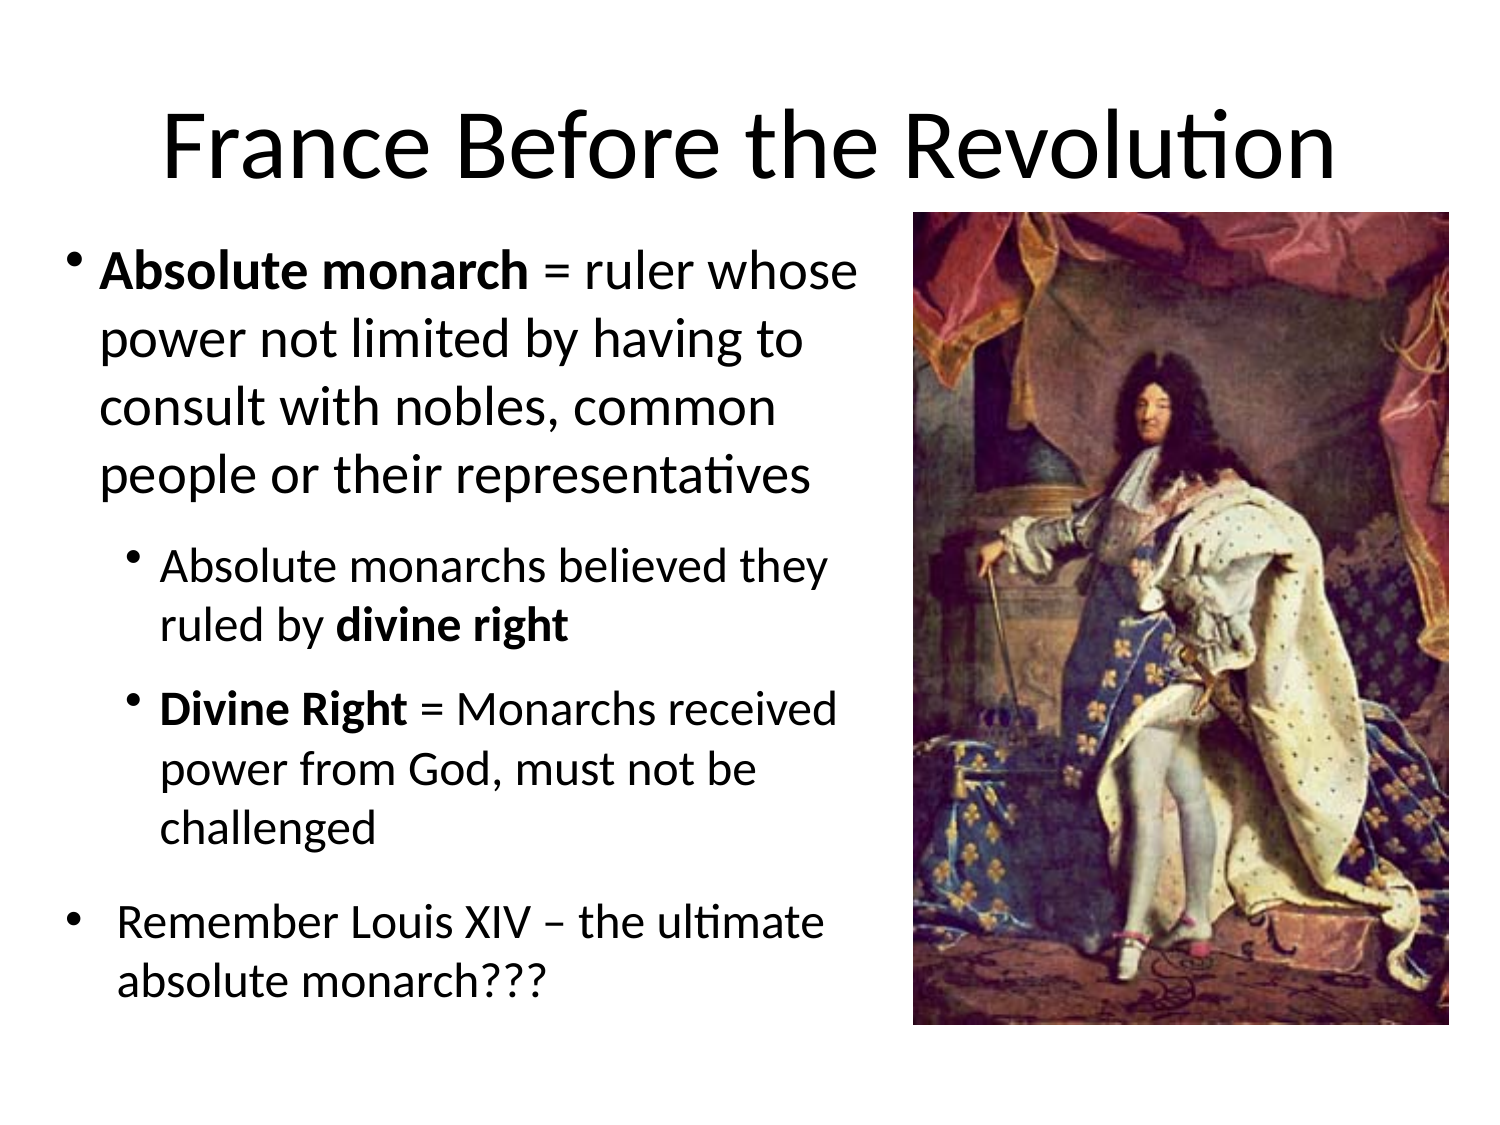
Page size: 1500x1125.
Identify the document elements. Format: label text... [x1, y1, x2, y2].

picture [913, 212, 1450, 1026]
list Absolute monarch = ruler whose power not limited by having to consult with nobles, common people or their representatives Absolute monarchs believed they ruled by divine right Divine Right = Monarchs received power from God, must not be challenged Remember Louis XIV – the ultimate absolute monarch??? [50, 224, 875, 1088]
title France Before the Revolution [75, 45, 1425, 233]
